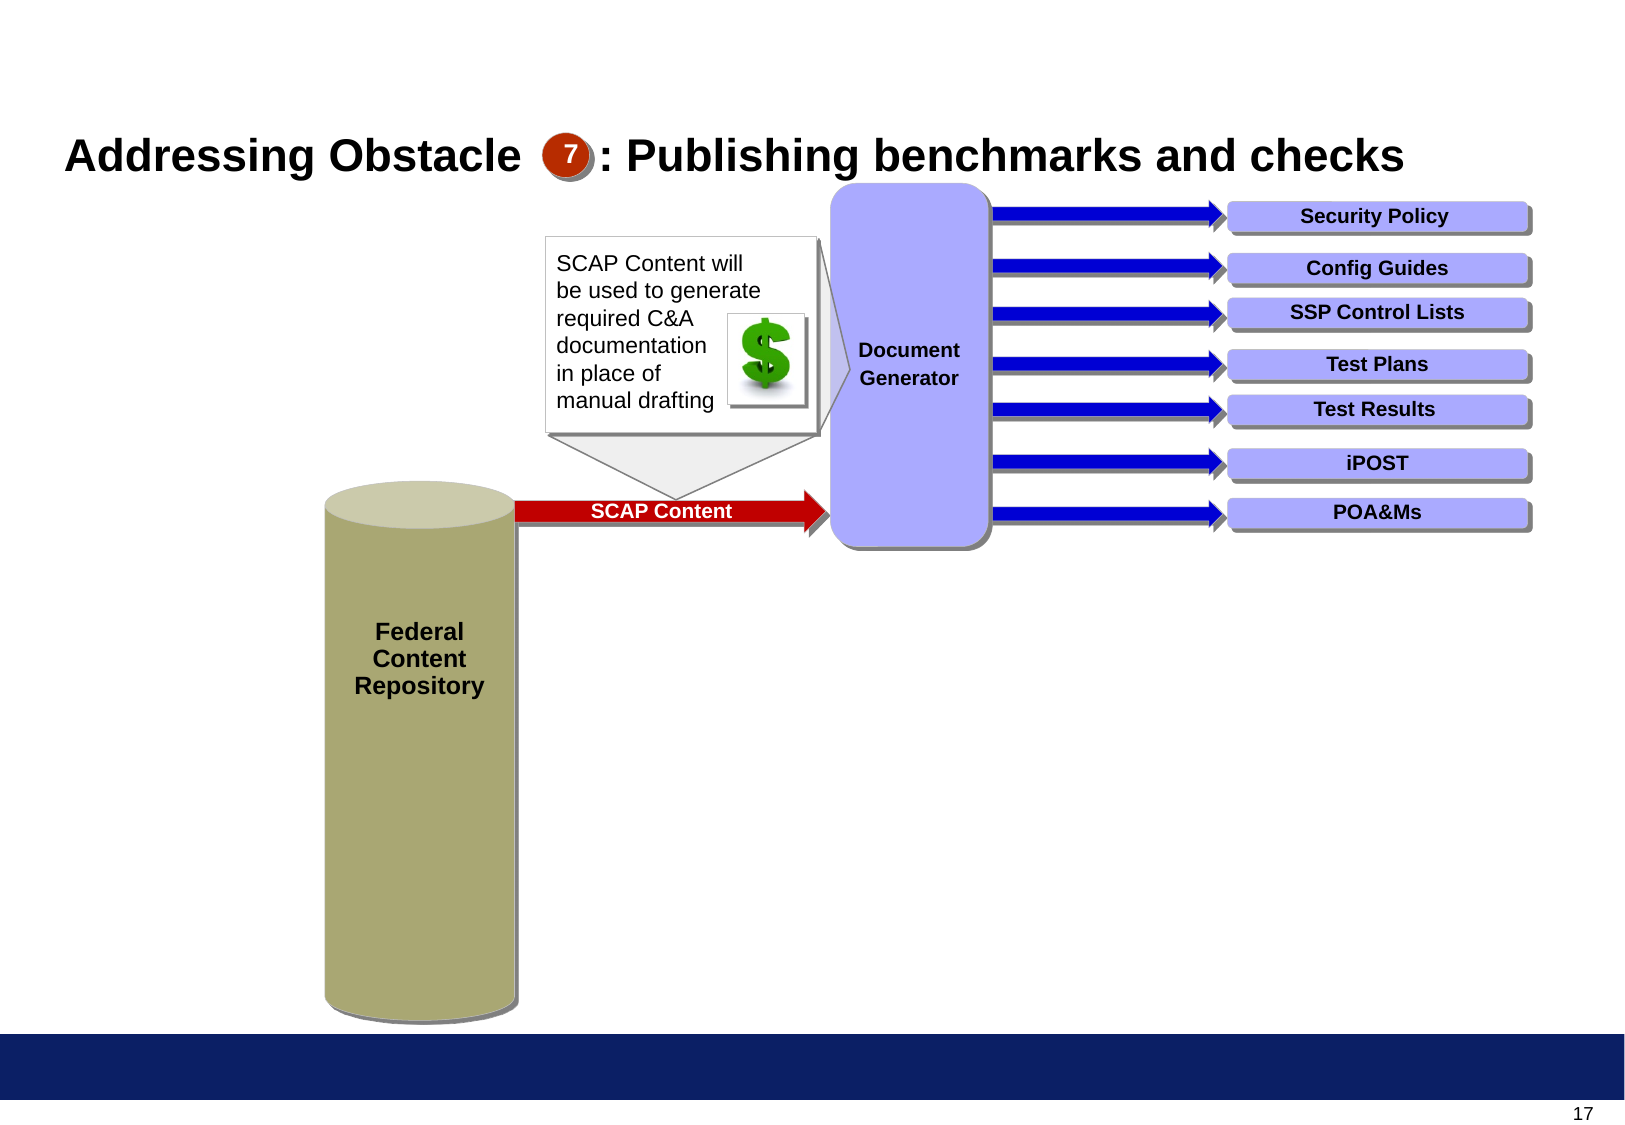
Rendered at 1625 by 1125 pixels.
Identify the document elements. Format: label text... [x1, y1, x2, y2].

title Addressing Obstacle : Publishing benchmarks and checks [63, 73, 1539, 182]
text_box Config Guides [1227, 253, 1528, 284]
text_box Federal Content Repository [324, 481, 515, 1021]
text_box [993, 447, 1223, 476]
text_box Document Generator [830, 183, 989, 547]
text_box [992, 199, 1223, 228]
text_box [818, 238, 850, 434]
picture [726, 313, 805, 405]
text_box Test Results [1227, 394, 1528, 425]
picture [0, 1034, 1625, 1100]
text_box [993, 499, 1223, 528]
text_box POA&Ms [1227, 498, 1528, 529]
text_box SCAP Content will be used to generate required C&A documentation in place of manual drafting [541, 241, 781, 421]
text_box [993, 395, 1223, 424]
text_box [993, 299, 1223, 328]
text_box [993, 349, 1223, 378]
text_box [547, 435, 817, 500]
text_box [993, 251, 1223, 280]
text_box 7 [542, 132, 590, 178]
text_box Test Plans [1227, 349, 1528, 380]
text_box iPOST [1227, 448, 1528, 479]
text_box [545, 236, 817, 433]
text_box Security Policy [1227, 201, 1528, 232]
text_box SCAP Content [514, 489, 826, 534]
text_box SSP Control Lists [1227, 297, 1528, 328]
